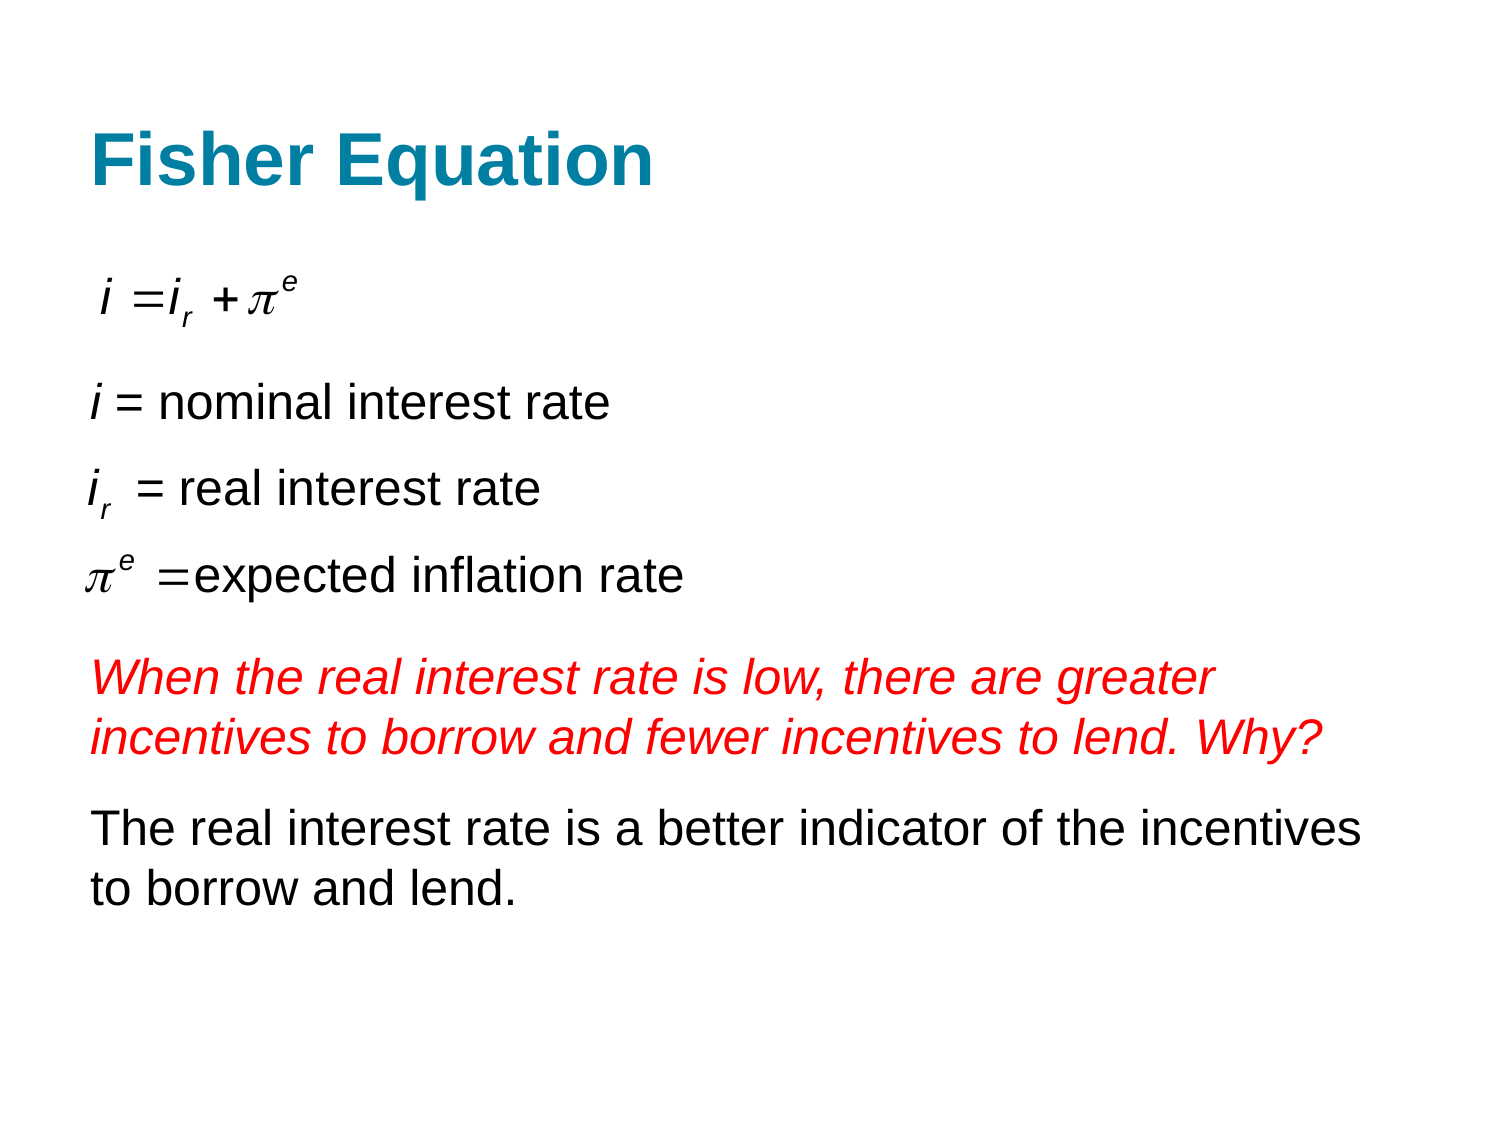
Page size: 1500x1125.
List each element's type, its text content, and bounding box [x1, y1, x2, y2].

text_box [84, 461, 546, 525]
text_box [97, 263, 302, 334]
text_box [82, 542, 690, 608]
list i = nominal interest rate [75, 354, 734, 446]
title Fisher Equation [75, 35, 1425, 216]
list When the real interest rate is low, there are greater incentives to borrow and fewer incentives to lend. Why? The real interest rate is a better indicator of the incentives to borrow and lend. [75, 629, 1425, 1090]
